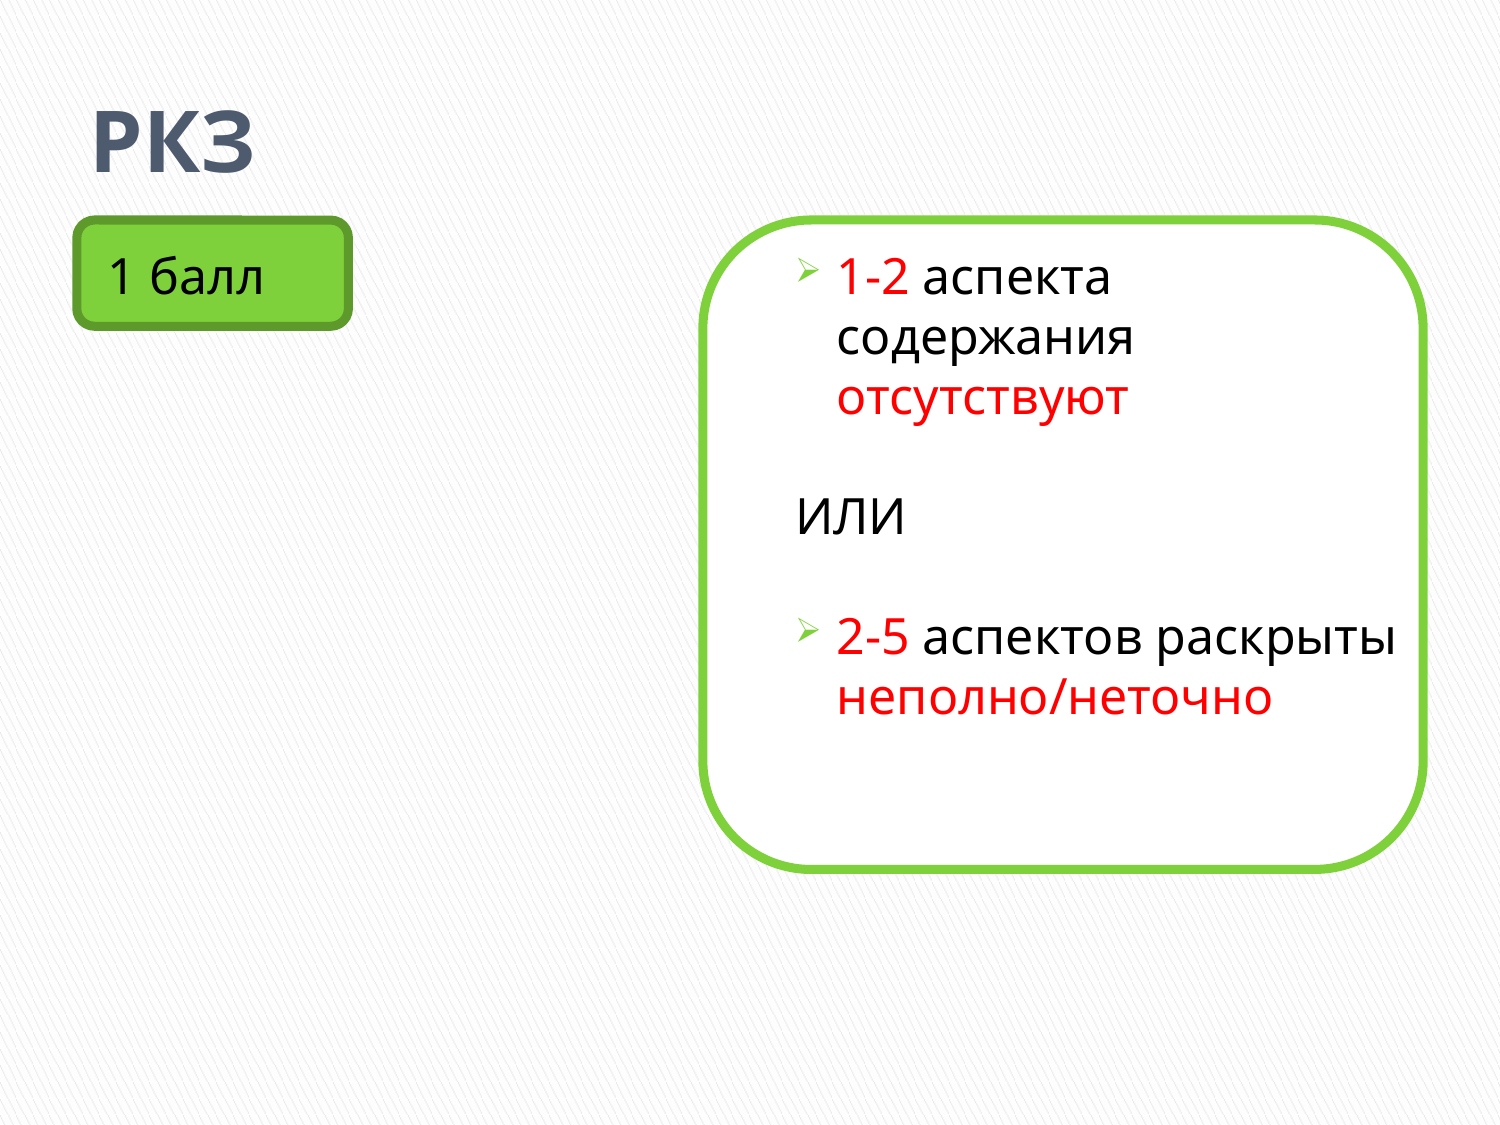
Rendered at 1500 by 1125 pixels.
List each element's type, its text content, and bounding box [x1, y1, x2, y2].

list 1-2 аспекта содержания отсутствуют ИЛИ 2-5 аспектов раскрыты неполно/неточно [761, 236, 1426, 894]
text_box [738, 233, 1380, 863]
list 1 балл [74, 236, 738, 884]
title РКЗ [75, 44, 1425, 233]
text_box [72, 227, 353, 317]
